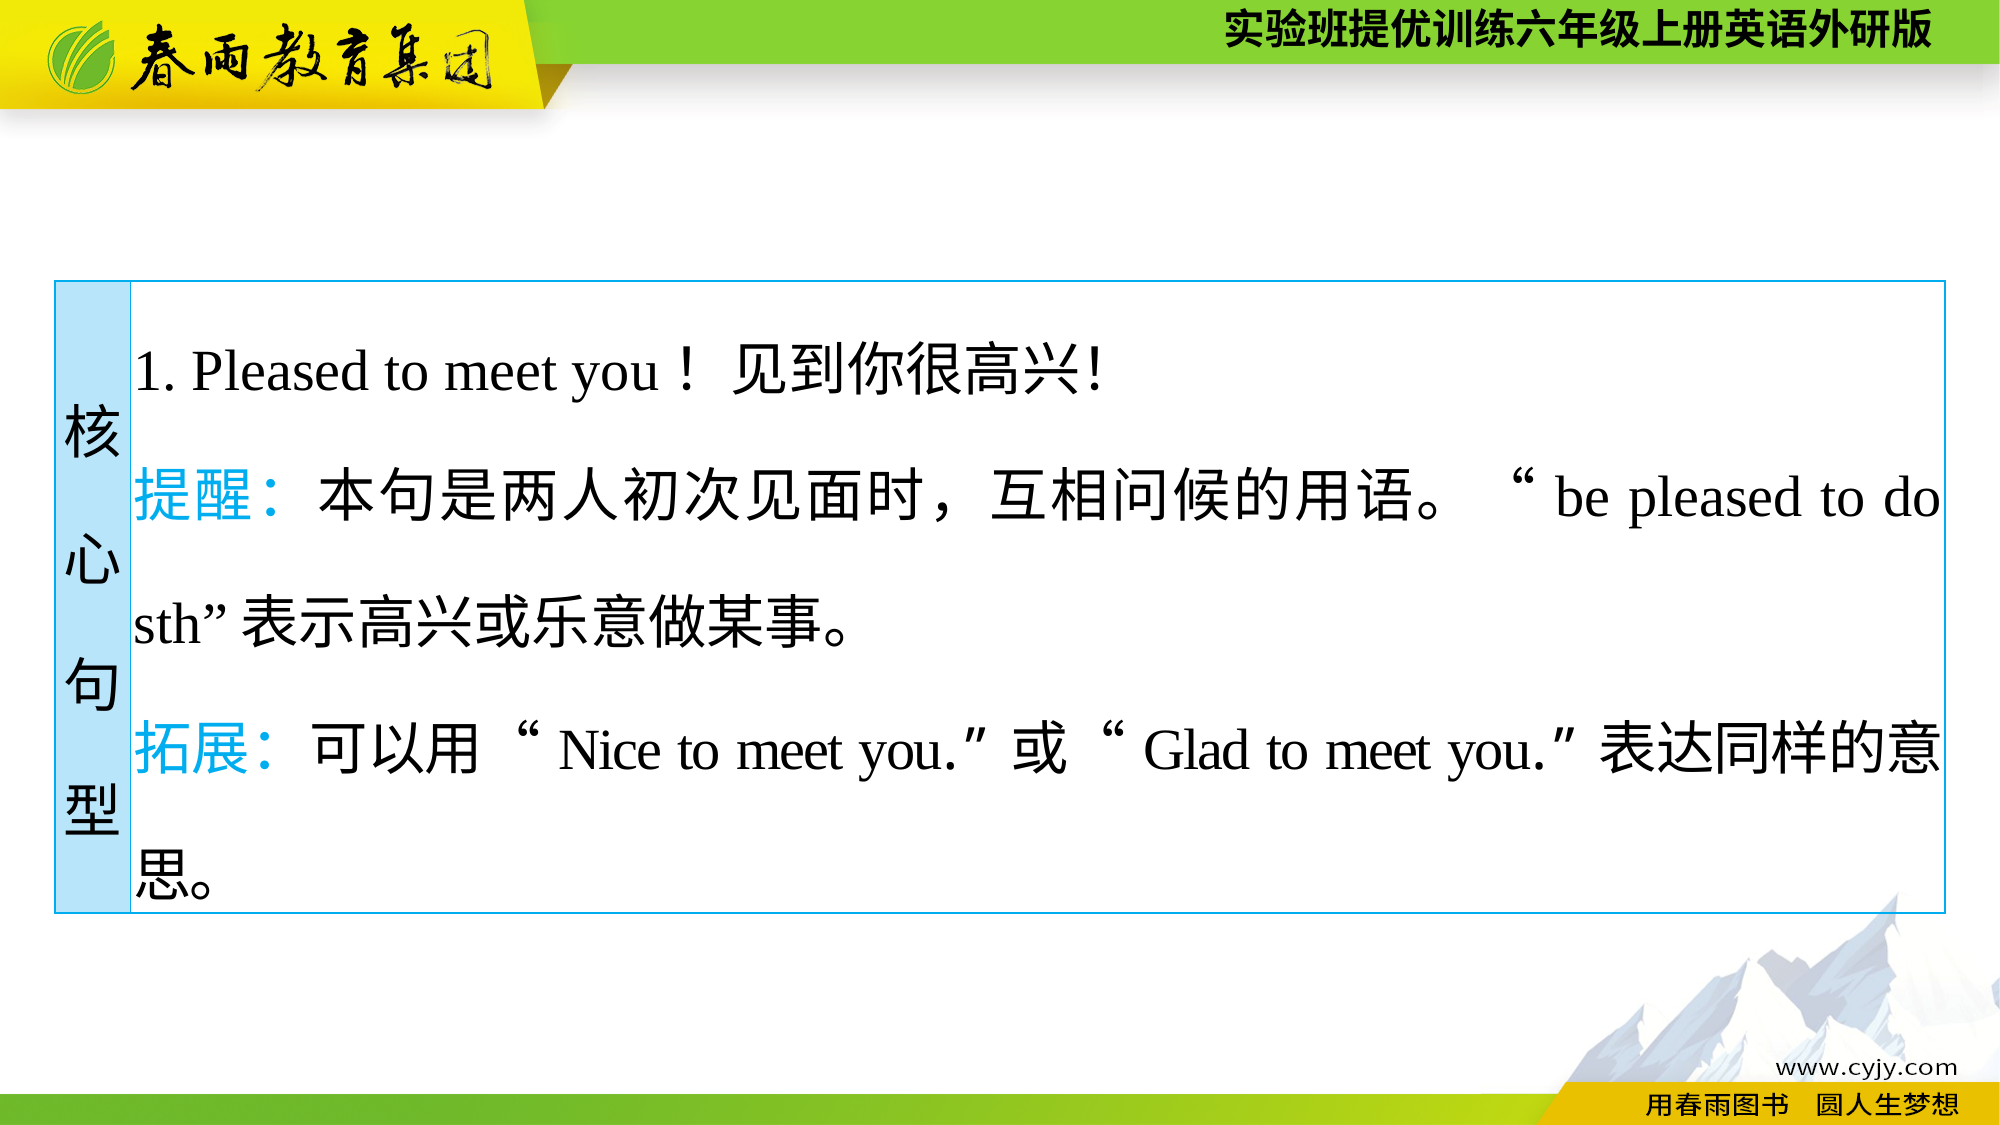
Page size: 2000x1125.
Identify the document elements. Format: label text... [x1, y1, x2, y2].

table_header 1. Pleased to meet you！见到你很高兴！ 提醒：本句是两人初次见面时，互相问候的用语。“be pleased to do sth”表示高兴或乐意做某事。 拓展：可以用“Nice to meet you.”或“Glad to meet you.”表达同样的意思。 [131, 282, 1944, 912]
table_header 核 心 句 型 [56, 282, 130, 912]
picture [0, 0, 2000, 1125]
